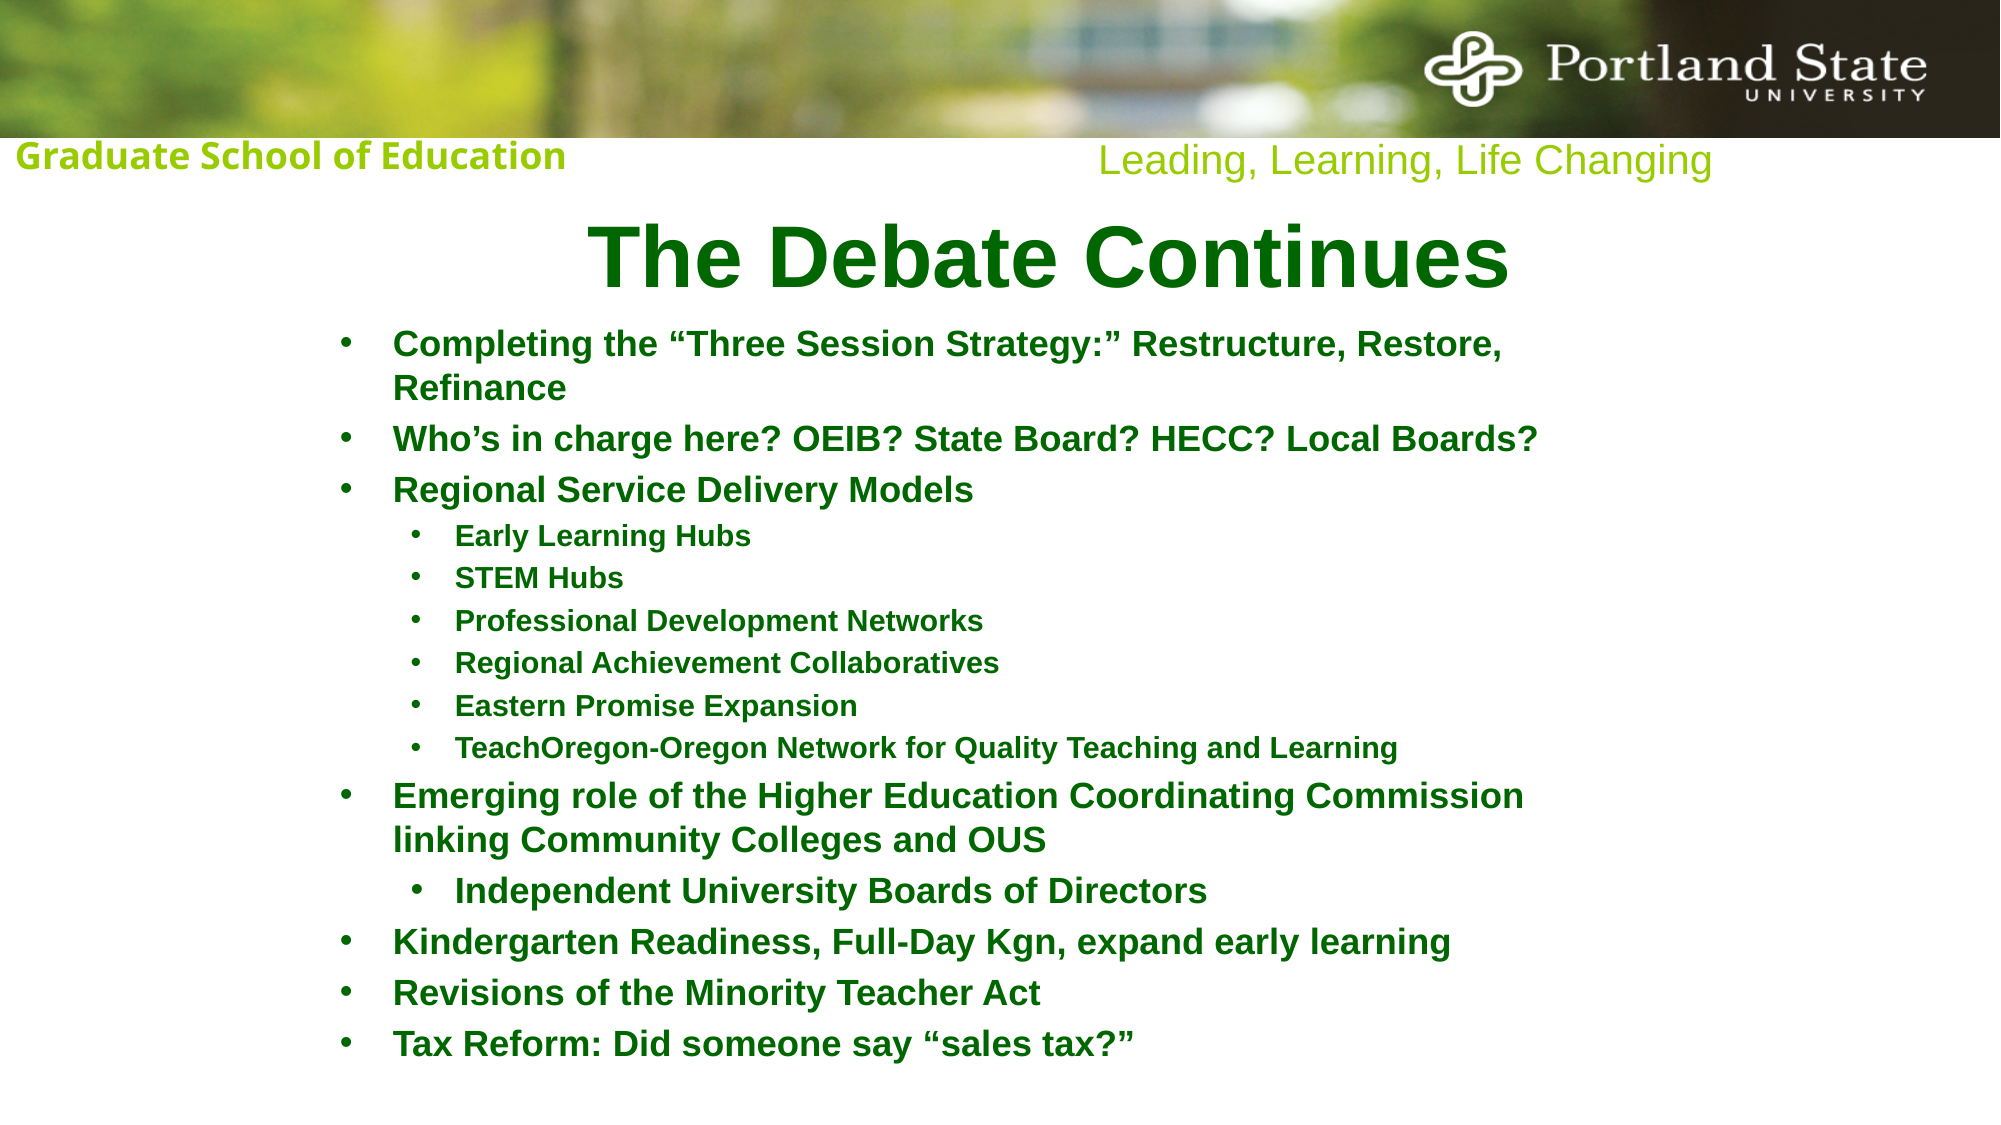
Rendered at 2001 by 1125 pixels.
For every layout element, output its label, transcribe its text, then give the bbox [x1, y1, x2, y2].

title The Debate Continues [99, 203, 2000, 314]
list Completing the “Three Session Strategy:” Restructure, Restore, Refinance Who’s in charge here? OEIB? State Board? HECC? Local Boards? Regional Service Delivery Models Early Learning Hubs STEM Hubs Professional Development Networks Regional Achievement Collaboratives Eastern Promise Expansion TeachOregon-Oregon Network for Quality Teaching and Learning Emerging role of the Higher Education Coordinating Commission linking Community Colleges and OUS Independent University Boards of Directors Kindergarten Readiness, Full-Day Kgn, expand early learning Revisions of the Minority Teacher Act Tax Reform: Did someone say “sales tax?” [324, 312, 1613, 1076]
